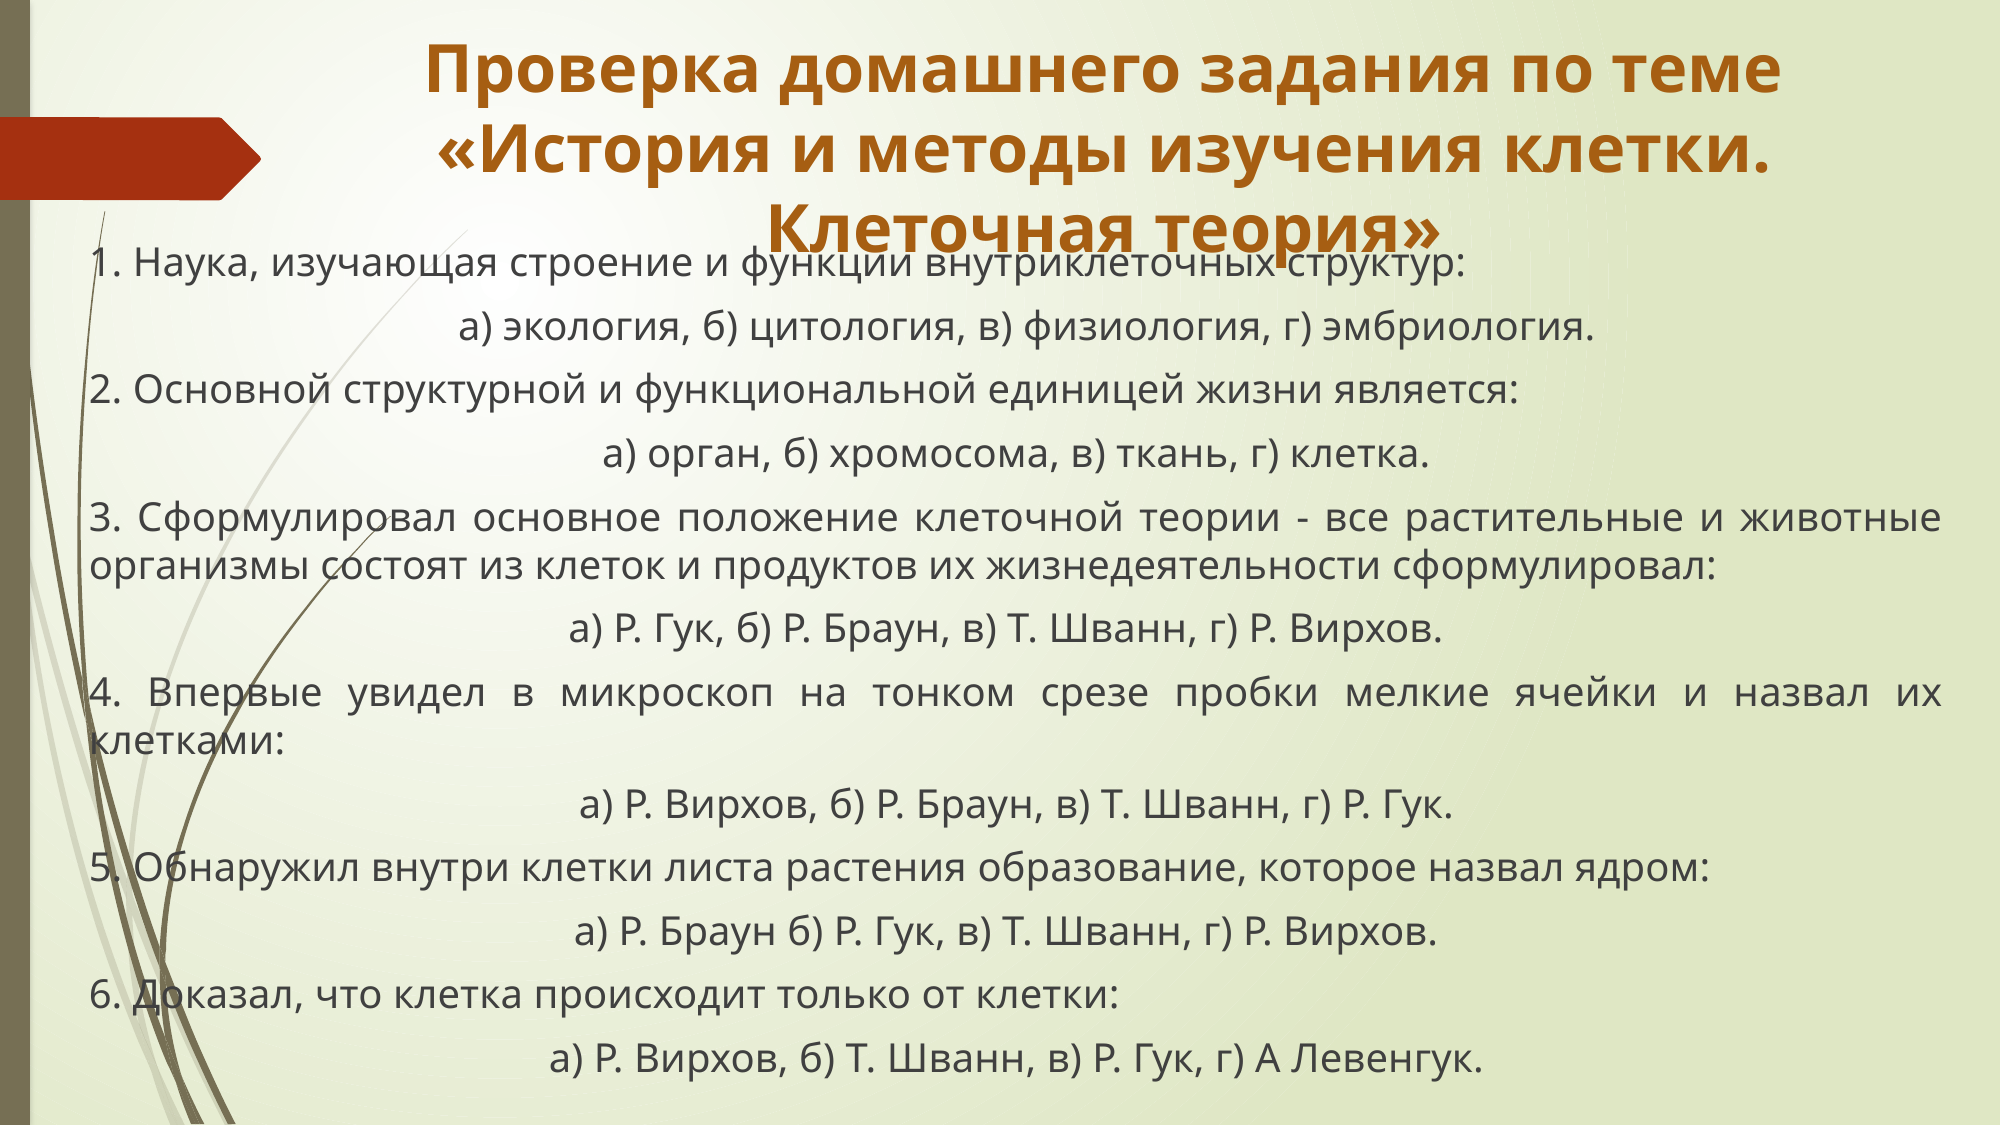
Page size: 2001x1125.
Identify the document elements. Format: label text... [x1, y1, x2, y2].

list 1. Наука, изучающая строение и функции внутриклеточных структур: а) экология, б) цитология, в) физиология, г) эмбриология. 2. Основной структурной и функциональной единицей жизни является: а) орган, б) хромосома, в) ткань, г) клетка. 3. Сформулировал основное положение клеточной теории - все растительные и животные организмы состоят из клеток и продуктов их жизнедеятельности сформулировал: а) Р. Гук, б) Р. Браун, в) Т. Шванн, г) Р. Вирхов. 4. Впервые увидел в микроскоп на тонком срезе пробки мелкие ячейки и назвал их клетками: а) Р. Вирхов, б) Р. Браун, в) Т. Шванн, г) Р. Гук. 5. Обнаружил внутри клетки листа растения образование, которое назвал ядром: а) Р. Браун б) Р. Гук, в) Т. Шванн, г) Р. Вирхов. 6. Доказал, что клетка происходит только от клетки: а) Р. Вирхов, б) Т. Шванн, в) Р. Гук, г) А Левенгук. [73, 228, 1961, 1093]
title Проверка домашнего задания по теме «История и методы изучения клетки. Клеточная теория» [247, 18, 1961, 228]
